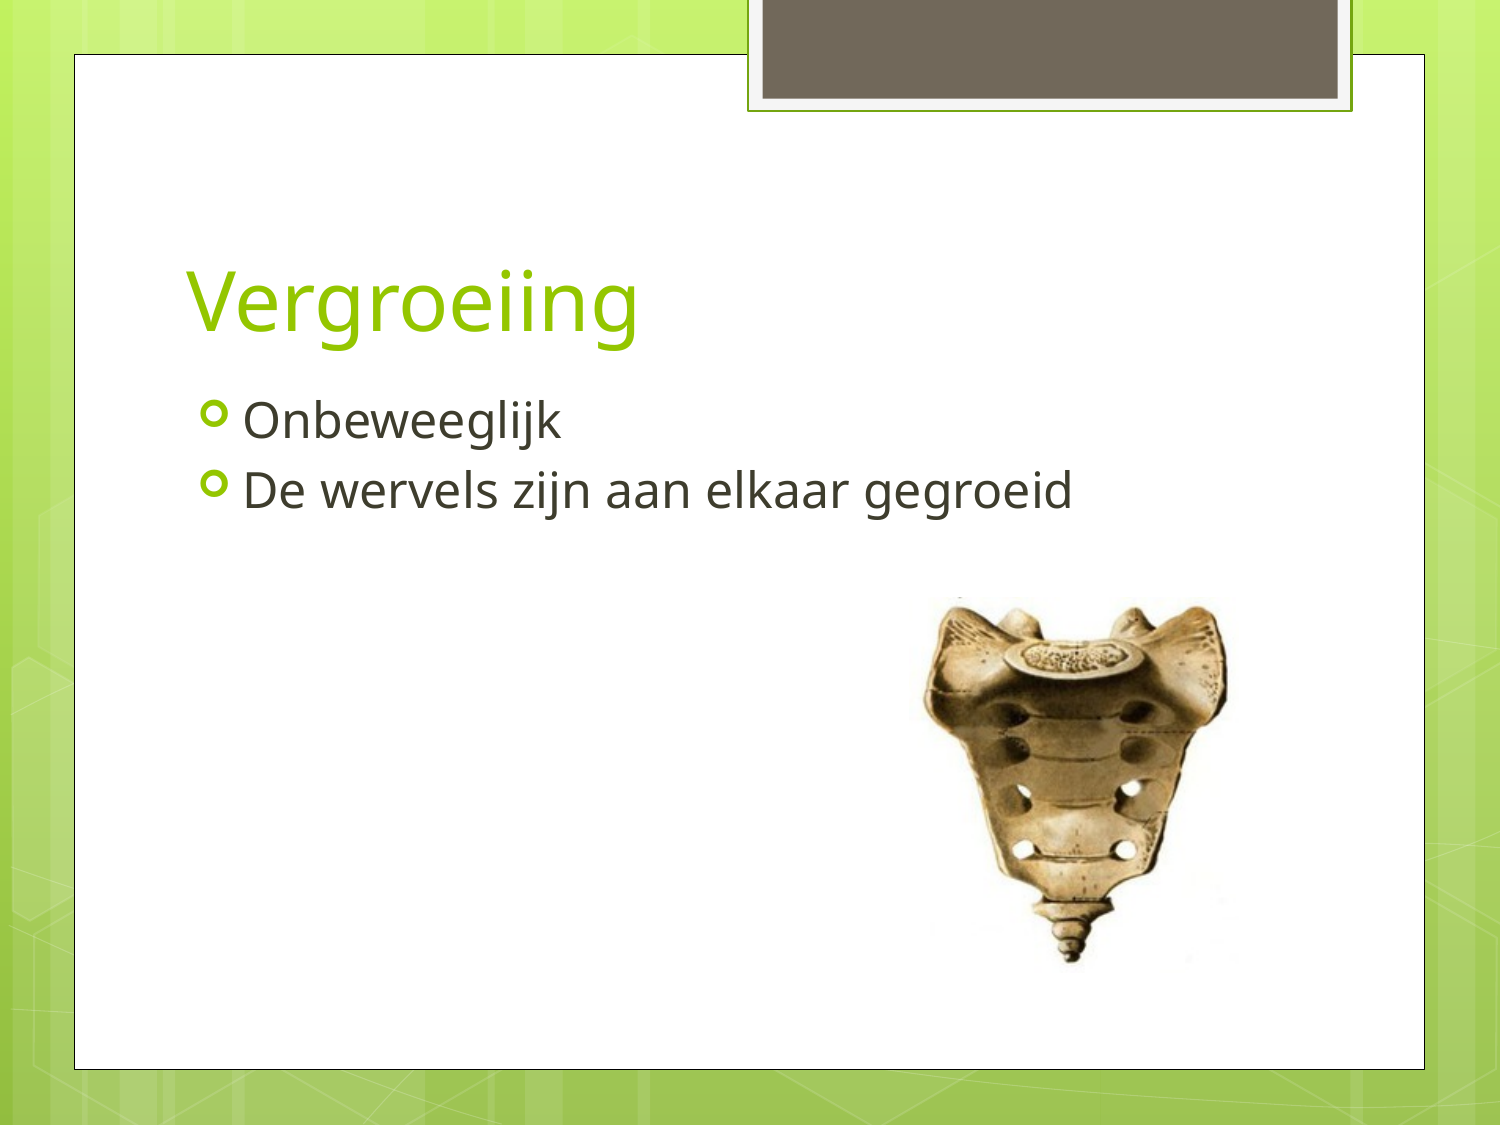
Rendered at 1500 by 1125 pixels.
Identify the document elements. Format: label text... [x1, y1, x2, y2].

picture [909, 597, 1239, 974]
title Vergroeiing [171, 168, 1324, 357]
list Onbeweeglijk De wervels zijn aan elkaar gegroeid [171, 381, 1283, 957]
